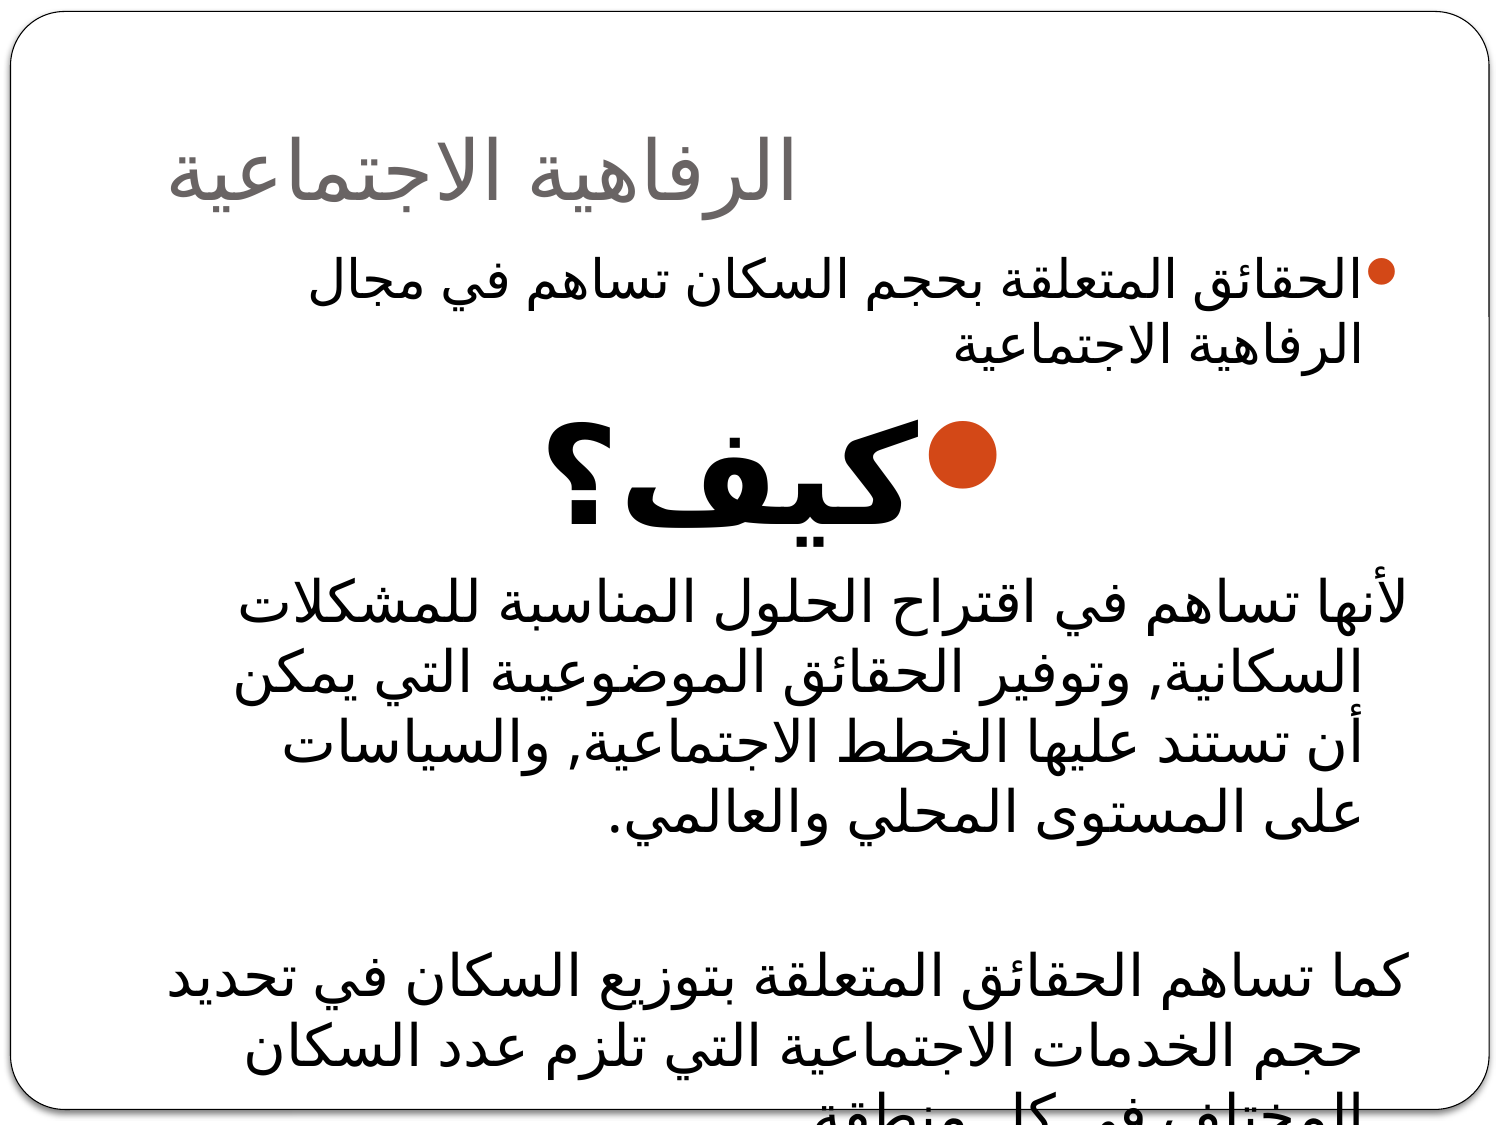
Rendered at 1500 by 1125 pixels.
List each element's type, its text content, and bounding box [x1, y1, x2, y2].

list الحقائق المتعلقة بحجم السكان تساهم في مجال الرفاهية الاجتماعية كيف؟ لأنها تساهم في اقتراح الحلول المناسبة للمشكلات السكانية, وتوفير الحقائق الموضوعيىة التي يمكن أن تستند عليها الخطط الاجتماعية, والسياسات على المستوى المحلي والعالمي. كما تساهم الحقائق المتعلقة بتوزيع السكان في تحديد حجم الخدمات الاجتماعية التي تلزم عدد السكان المختلف في كل منطقة. [150, 237, 1425, 988]
title الرفاهية الاجتماعية [150, 45, 1425, 233]
